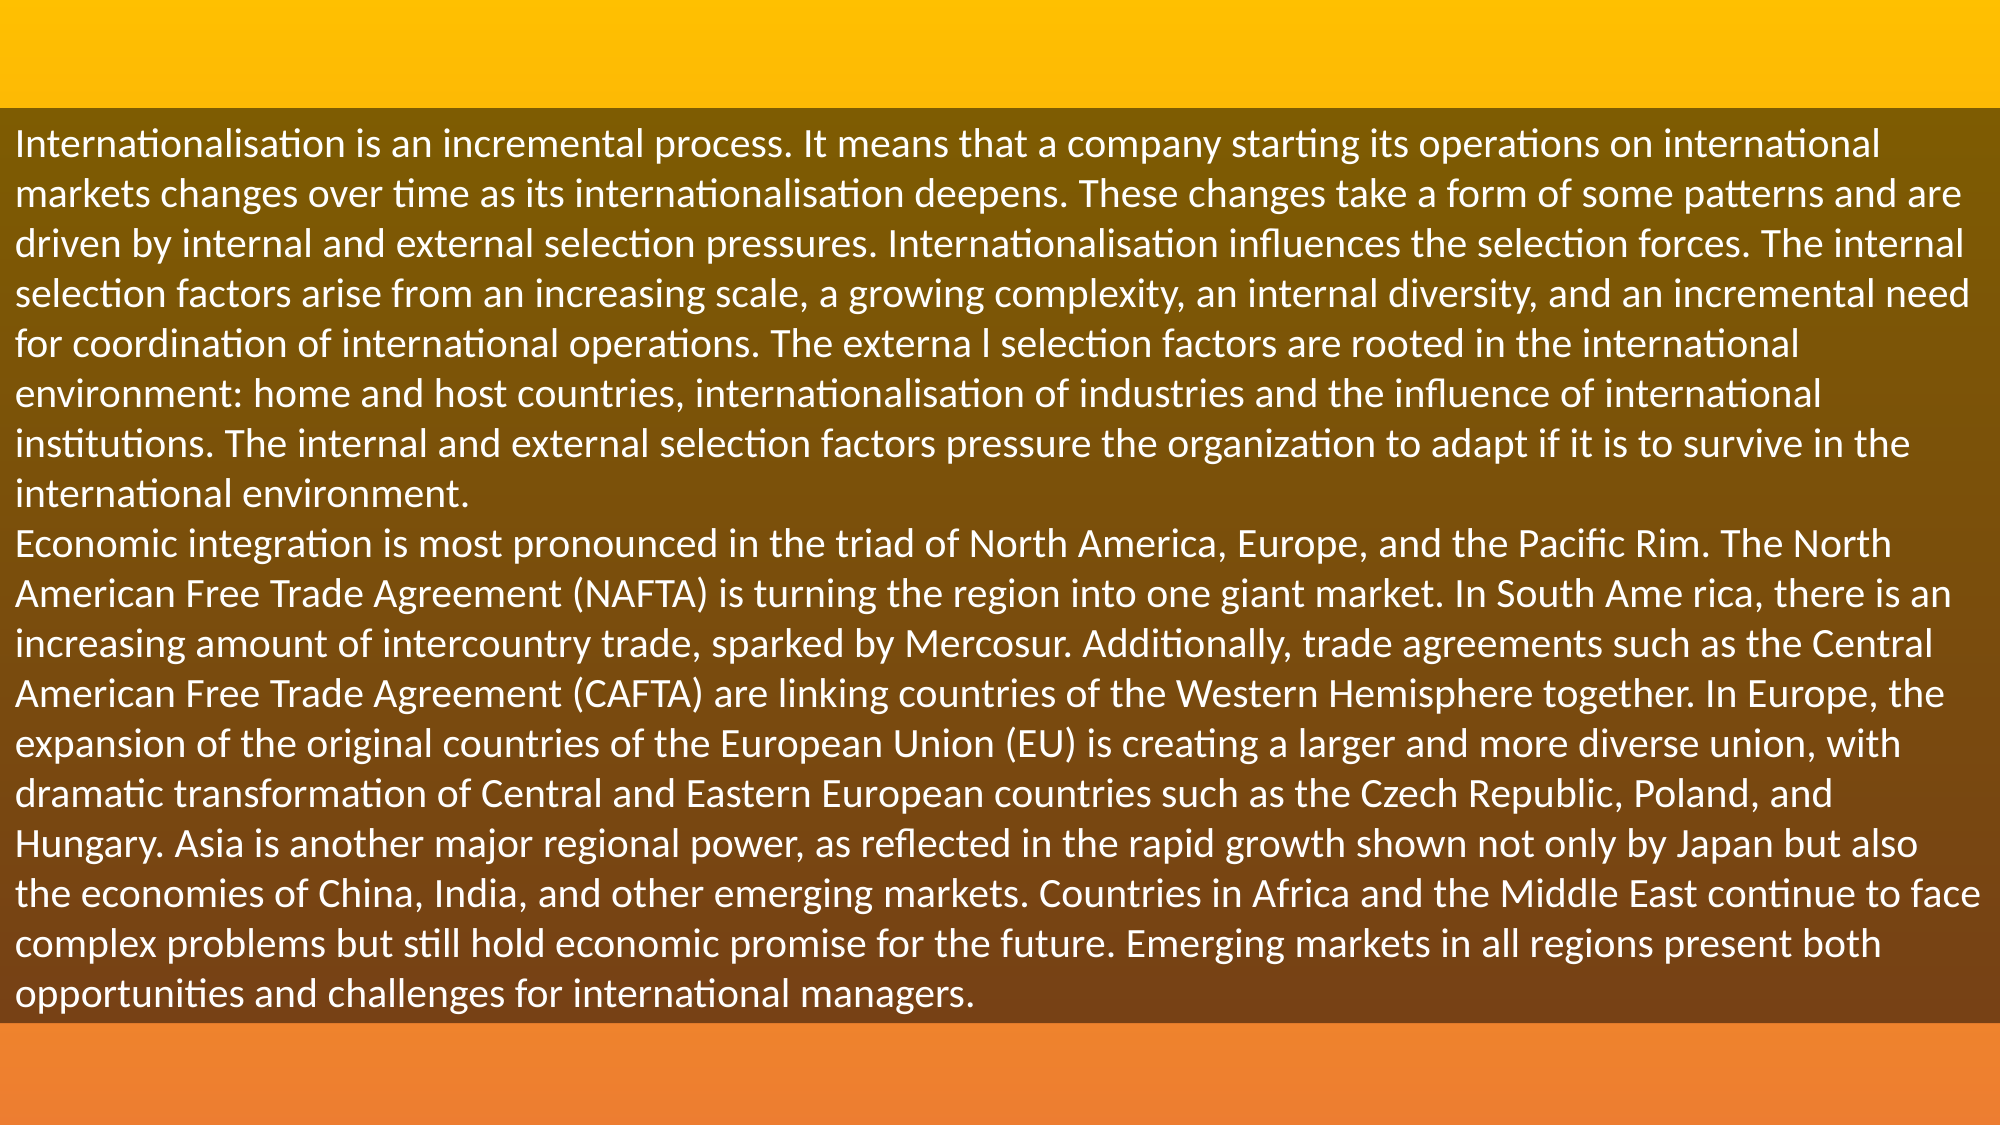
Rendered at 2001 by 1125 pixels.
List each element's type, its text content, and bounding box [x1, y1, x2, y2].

text_box Internationalisation is an incremental process. It means that a company starting its operations on international markets changes over time as its internationalisation deepens. These changes take a form of some patterns and are driven by internal and external selection pressures. Internationalisation influences the selection forces. The internal selection factors arise from an increasing scale, a growing complexity, an internal diversity, and an incremental need for coordination of international operations. The externa l selection factors are rooted in the international environment: home and host countries, internationalisation of industries and the influence of international institutions. The internal and external selection factors pressure the organization to adapt if it is to survive in the international environment. Economic integration is most pronounced in the triad of North America, Europe, and the Pacific Rim. The North American Free Trade Agreement (NAFTA) is turning the region into one giant market. In South Ame rica, there is an increasing amount of intercountry trade, sparked by Mercosur. Additionally, trade agreements such as the Central American Free Trade Agreement (CAFTA) are linking countries of the Western Hemisphere together. In Europe, the expansion of the original countries of the European Union (EU) is creating a larger and more diverse union, with dramatic transformation of Central and Eastern European countries such as the Czech Republic, Poland, and Hungary. Asia is another major regional power, as reflected in the rapid growth shown not only by Japan but also the economies of China, India, and other emerging markets. Countries in Africa and the Middle East continue to face complex problems but still hold economic promise for the future. Emerging markets in all regions present both opportunities and challenges for international managers. [0, 108, 2000, 1024]
